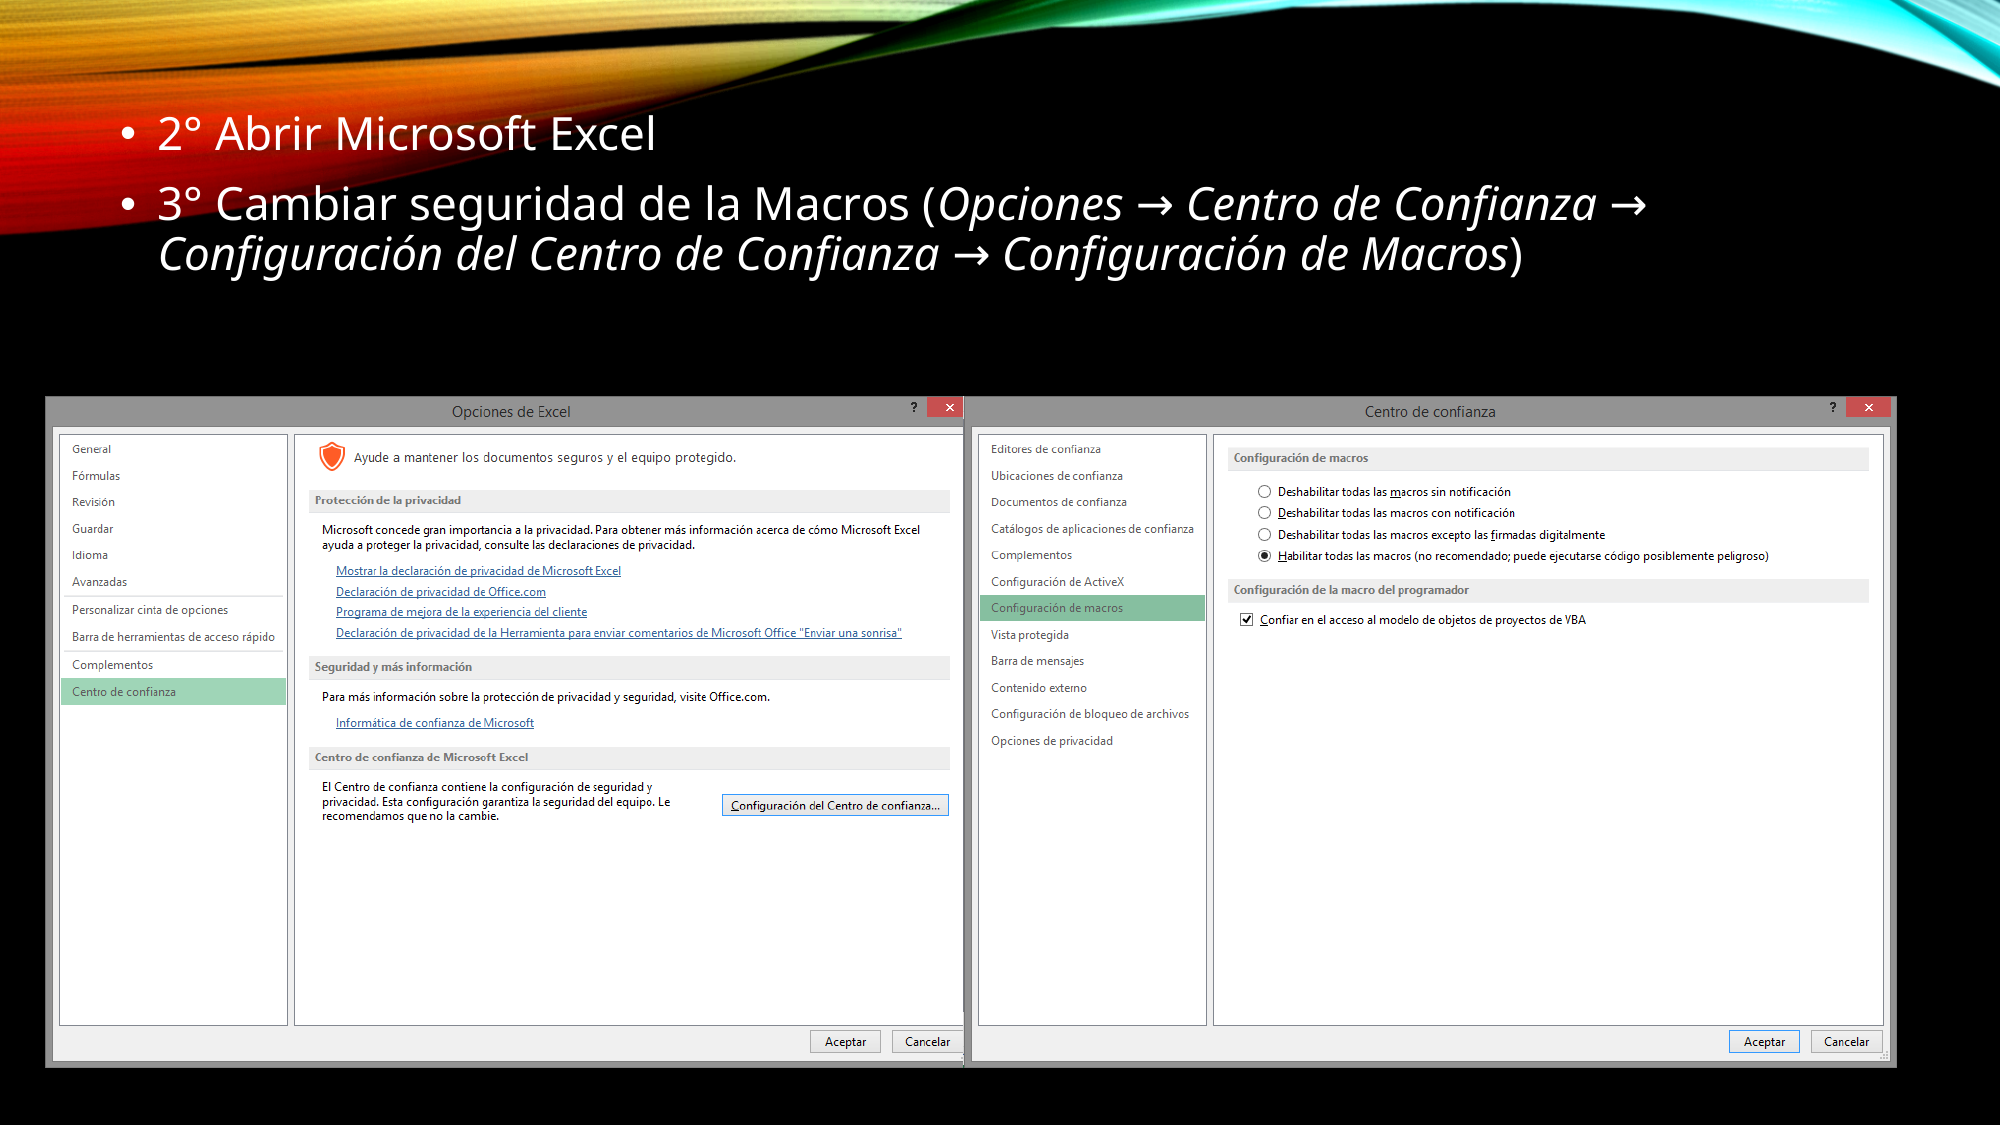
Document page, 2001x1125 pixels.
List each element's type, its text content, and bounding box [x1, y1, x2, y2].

picture [44, 395, 1897, 1069]
picture [0, 0, 2000, 237]
list 2° Abrir Microsoft Excel 3° Cambiar seguridad de la Macros (Opciones → Centro de Confianza → Configuración del Centro de Confianza → Configuración de Macros) [105, 103, 1689, 299]
